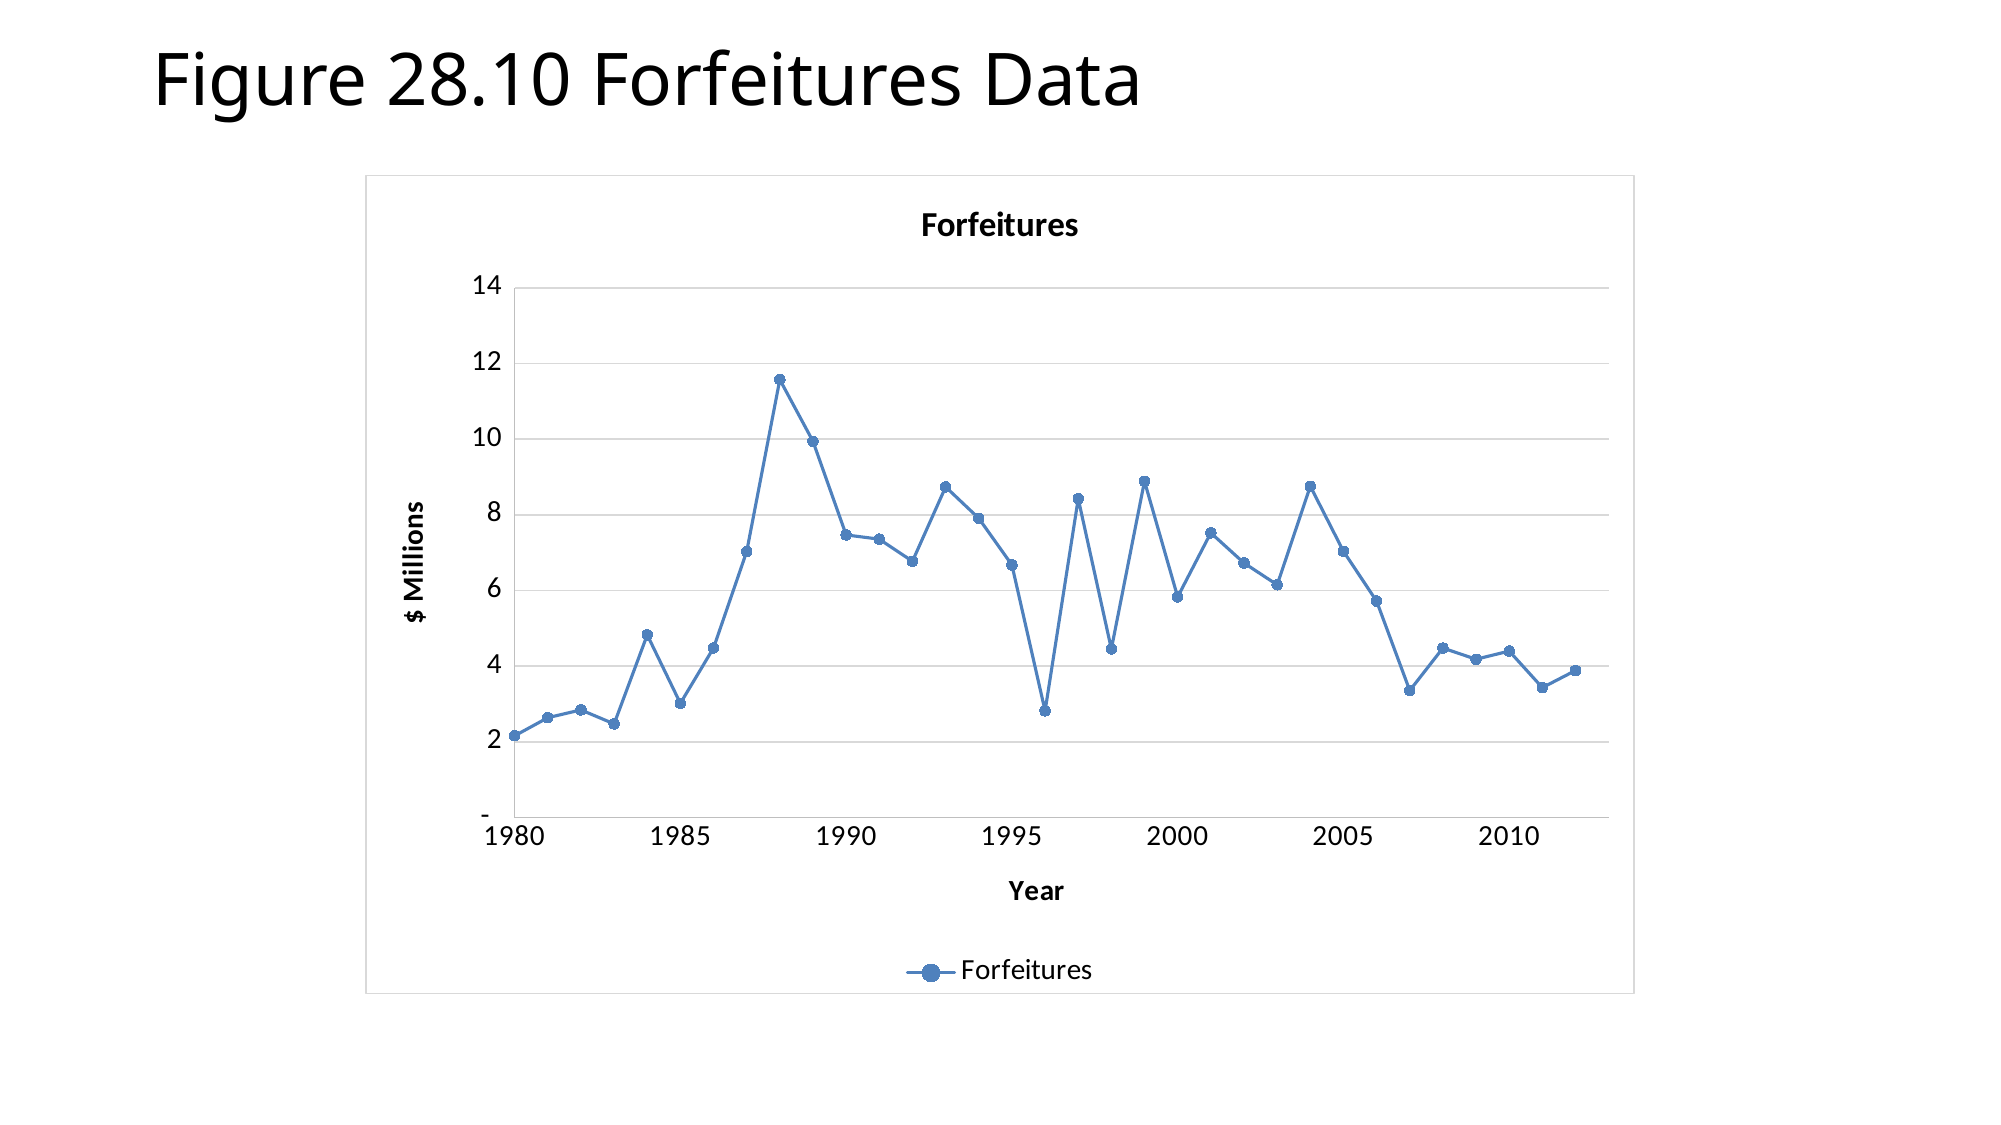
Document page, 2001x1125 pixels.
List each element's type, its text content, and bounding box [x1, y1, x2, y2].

title Figure 28.10 Forfeitures Data [137, 35, 1863, 130]
chart [364, 174, 1635, 995]
